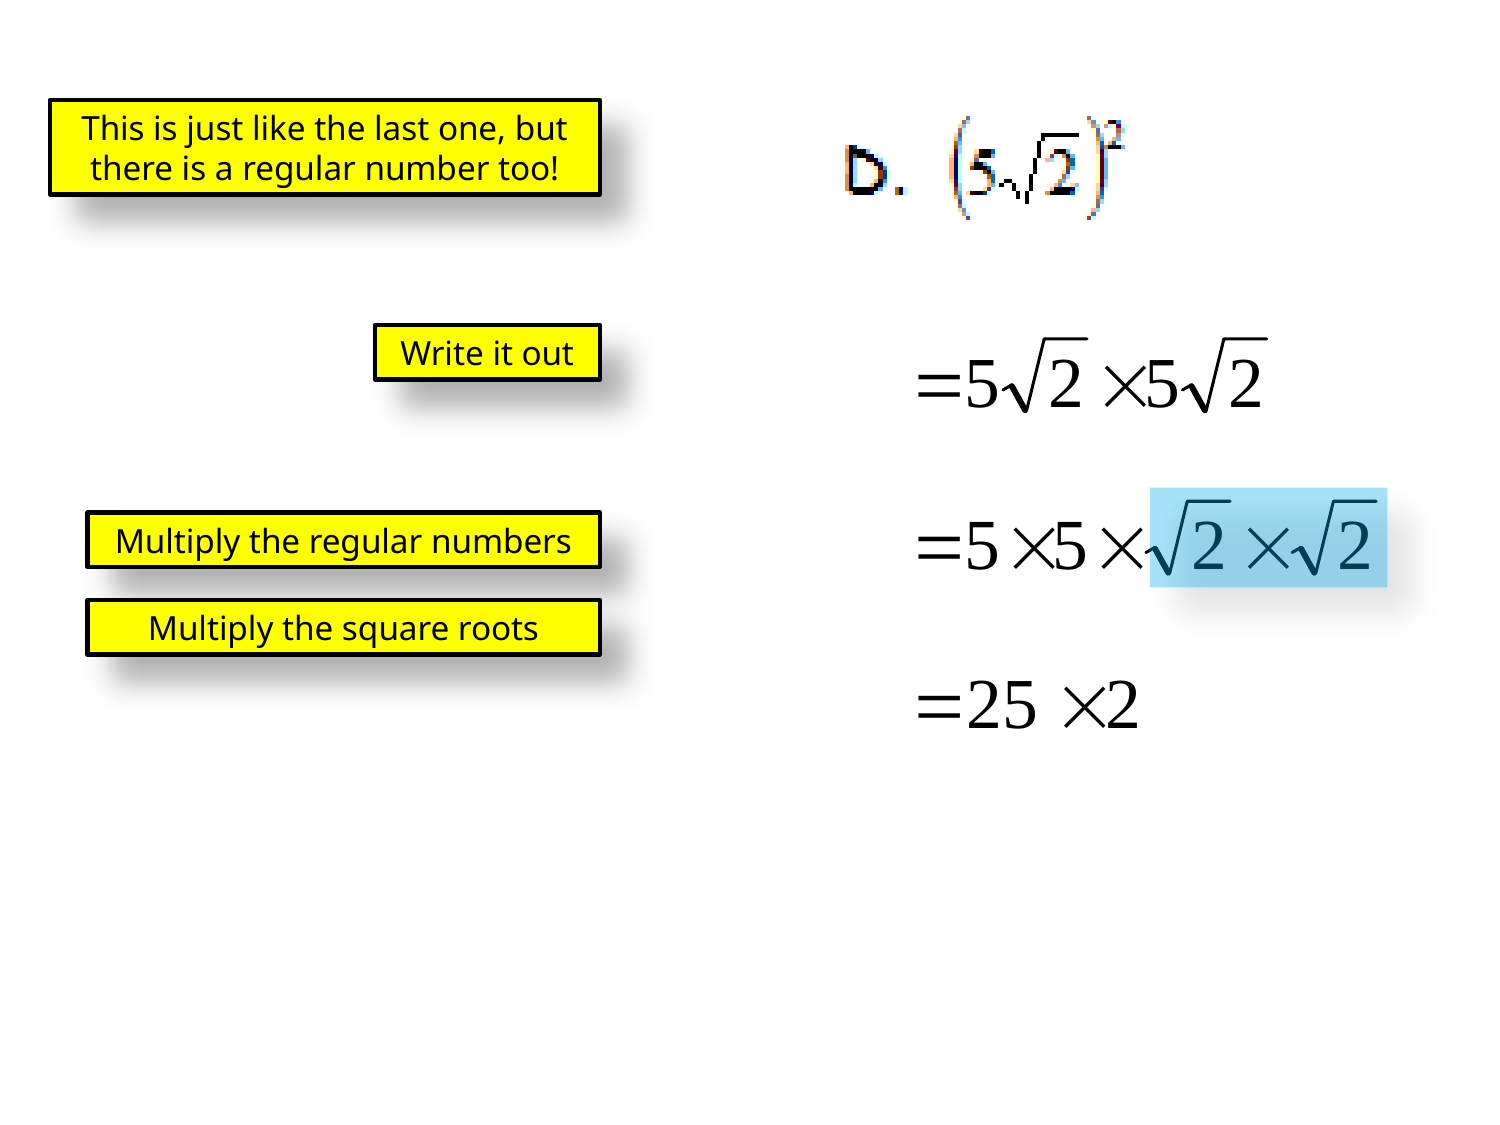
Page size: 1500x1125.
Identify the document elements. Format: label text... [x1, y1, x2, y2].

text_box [899, 662, 1047, 747]
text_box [1049, 662, 1152, 741]
text_box Multiply the regular numbers [87, 512, 600, 568]
picture [812, 37, 1213, 317]
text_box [899, 485, 1390, 588]
text_box Multiply the square roots [87, 599, 600, 655]
text_box Write it out [374, 324, 600, 380]
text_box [899, 323, 1282, 426]
text_box This is just like the last one, but there is a regular number too! [50, 99, 600, 195]
